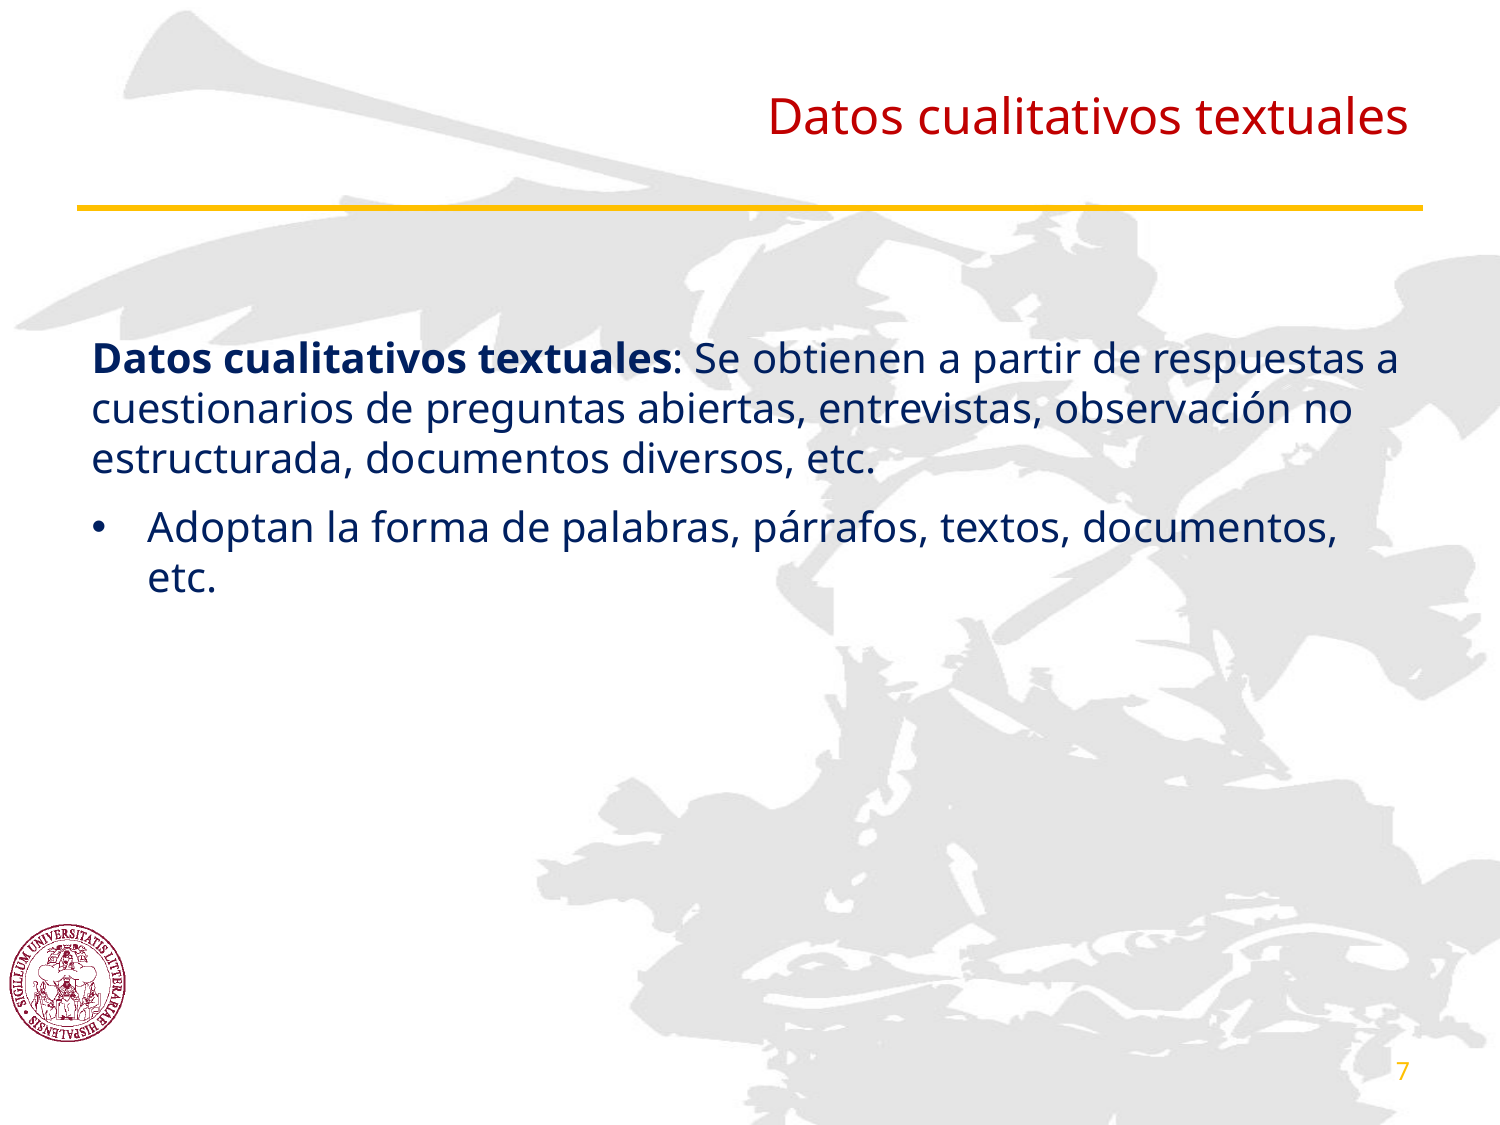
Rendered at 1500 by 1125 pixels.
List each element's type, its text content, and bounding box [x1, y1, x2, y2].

title Datos cualitativos textuales [75, 45, 1425, 185]
list Datos cualitativos textuales: Se obtienen a partir de respuestas a cuestionarios de preguntas abiertas, entrevistas, observación no estructurada, documentos diversos, etc. Adoptan la forma de palabras, párrafos, textos, documentos, etc. [76, 255, 1427, 998]
picture [0, 0, 1500, 1125]
slide_number 7 [1074, 1042, 1425, 1103]
